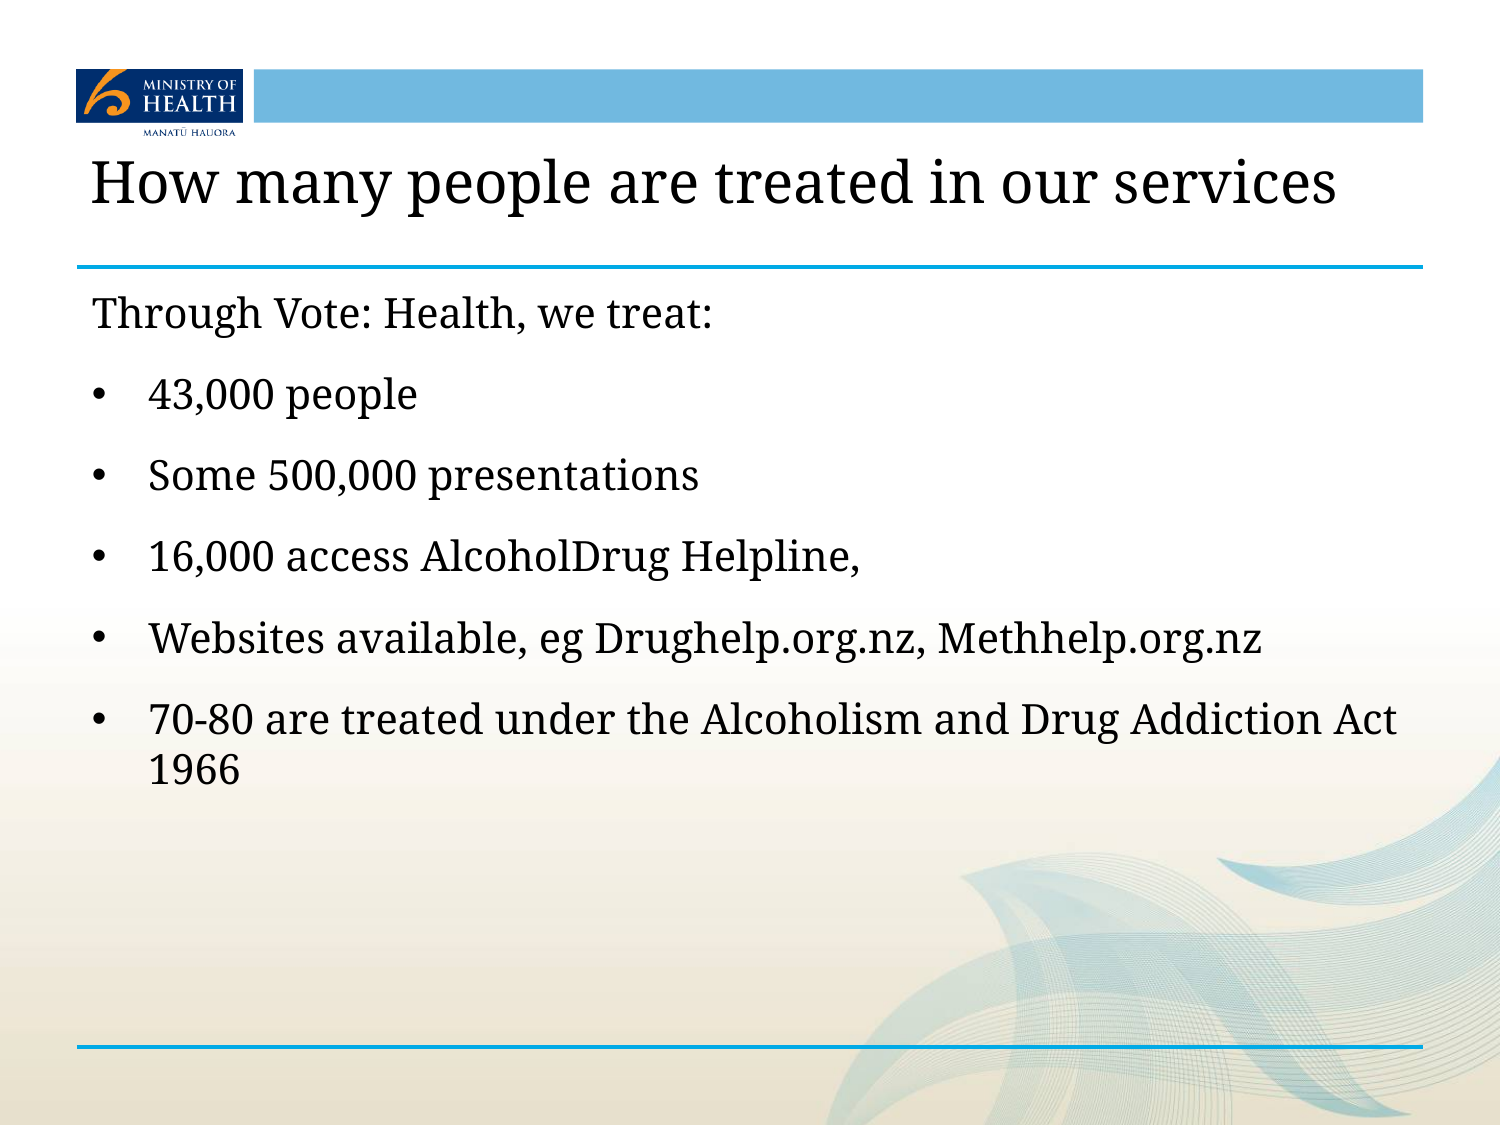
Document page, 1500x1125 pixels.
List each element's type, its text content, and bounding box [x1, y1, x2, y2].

picture [0, 350, 1500, 1125]
title How many people are treated in our services [75, 137, 1425, 268]
picture [76, 69, 243, 136]
list Through Vote: Health, we treat: 43,000 people Some 500,000 presentations 16,000 access AlcoholDrug Helpline, Websites available, eg Drughelp.org.nz, Methhelp.org.nz 70-80 are treated under the Alcoholism and Drug Addiction Act 1966 [76, 278, 1427, 1022]
